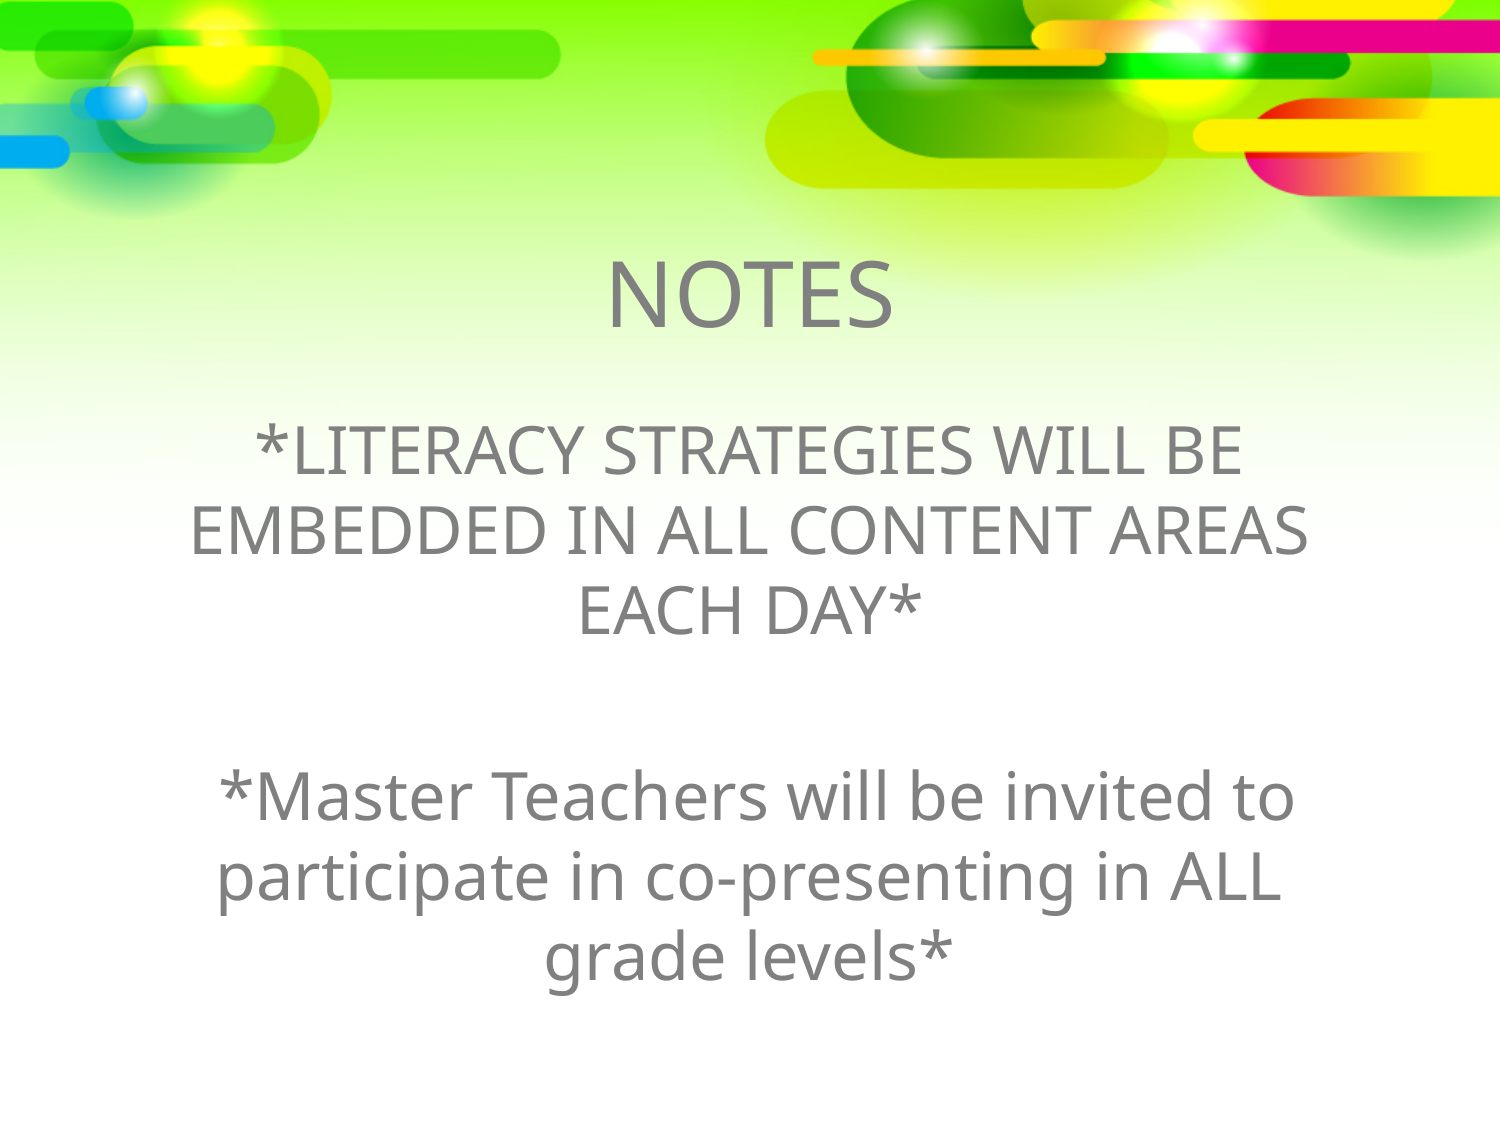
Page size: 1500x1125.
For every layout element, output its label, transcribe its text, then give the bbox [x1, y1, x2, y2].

title NOTES [150, 232, 1350, 350]
list *LITERACY STRATEGIES WILL BE EMBEDDED IN ALL CONTENT AREAS EACH DAY* *Master Teachers will be invited to participate in co-presenting in ALL grade levels* [150, 399, 1350, 1088]
picture [0, 0, 1500, 1125]
